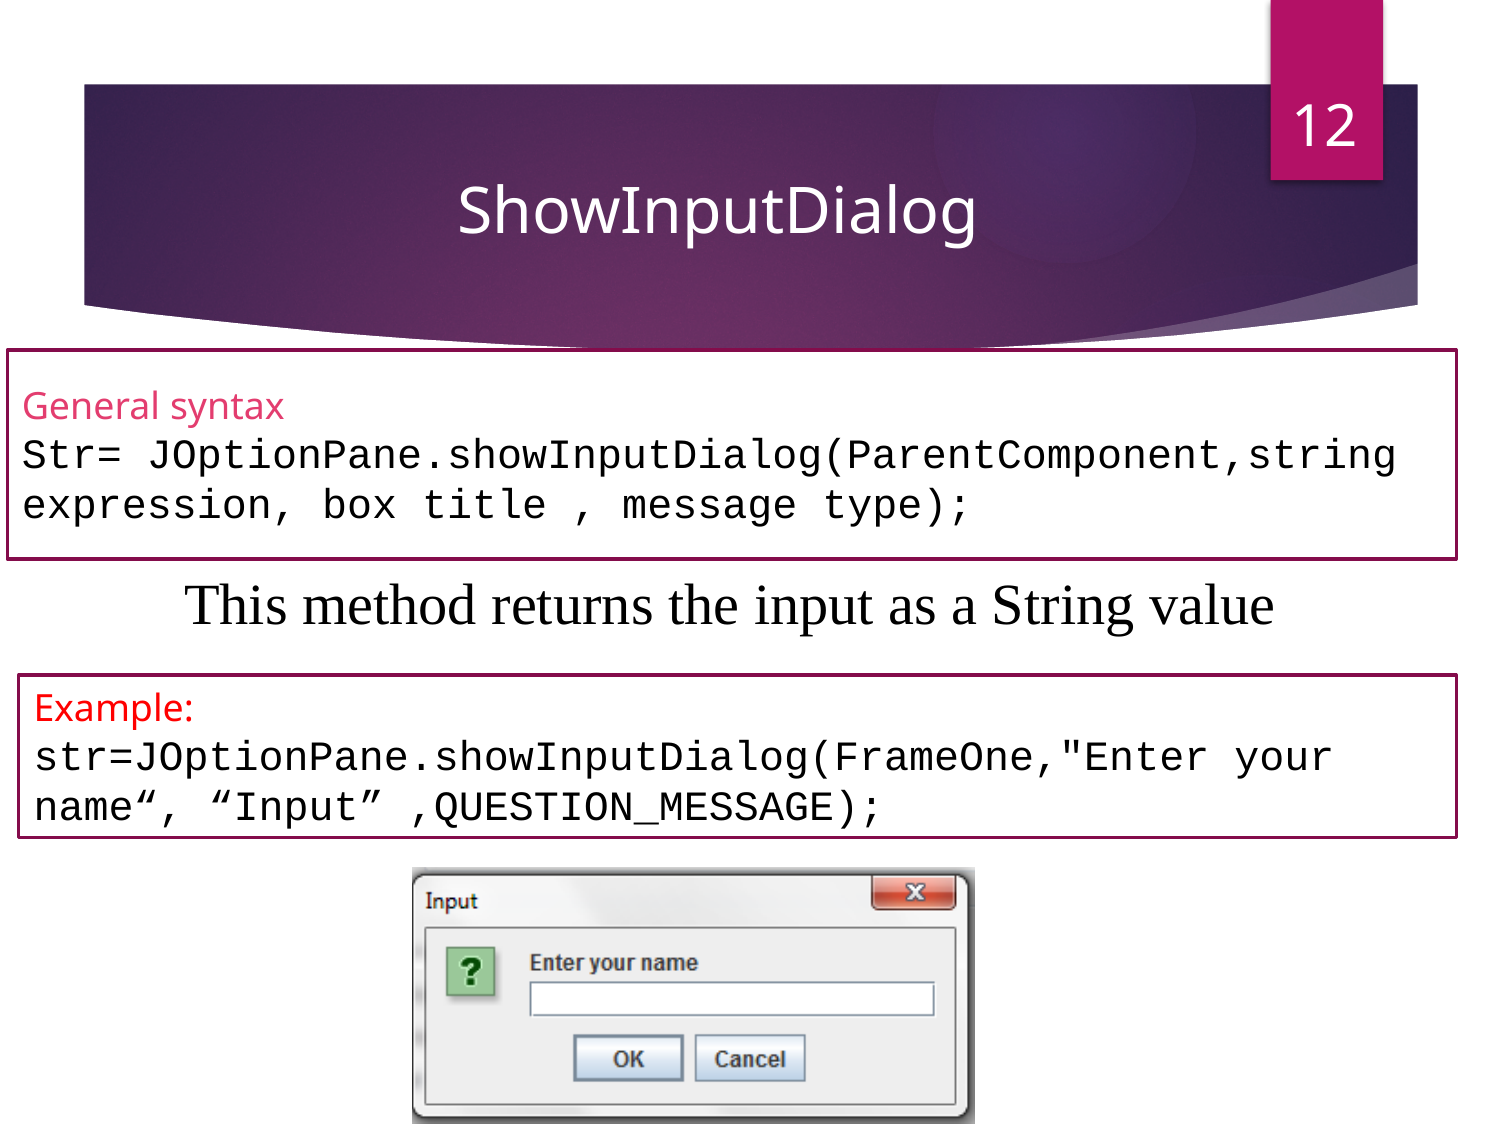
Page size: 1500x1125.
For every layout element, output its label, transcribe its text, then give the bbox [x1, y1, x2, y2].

picture [412, 867, 976, 1124]
text_box This method returns the input as a String value [169, 559, 1306, 644]
title ShowInputDialog [43, 161, 1394, 254]
slide_number 12 [1259, 48, 1390, 175]
text_box Example: str=JOptionPane.showInputDialog(FrameOne,"Enter your name“, “Input” ,QUESTION_MESSAGE); [17, 673, 1458, 839]
text_box General syntax Str= JOptionPane.showInputDialog(ParentComponent,string expression, box title , message type); [6, 348, 1458, 561]
